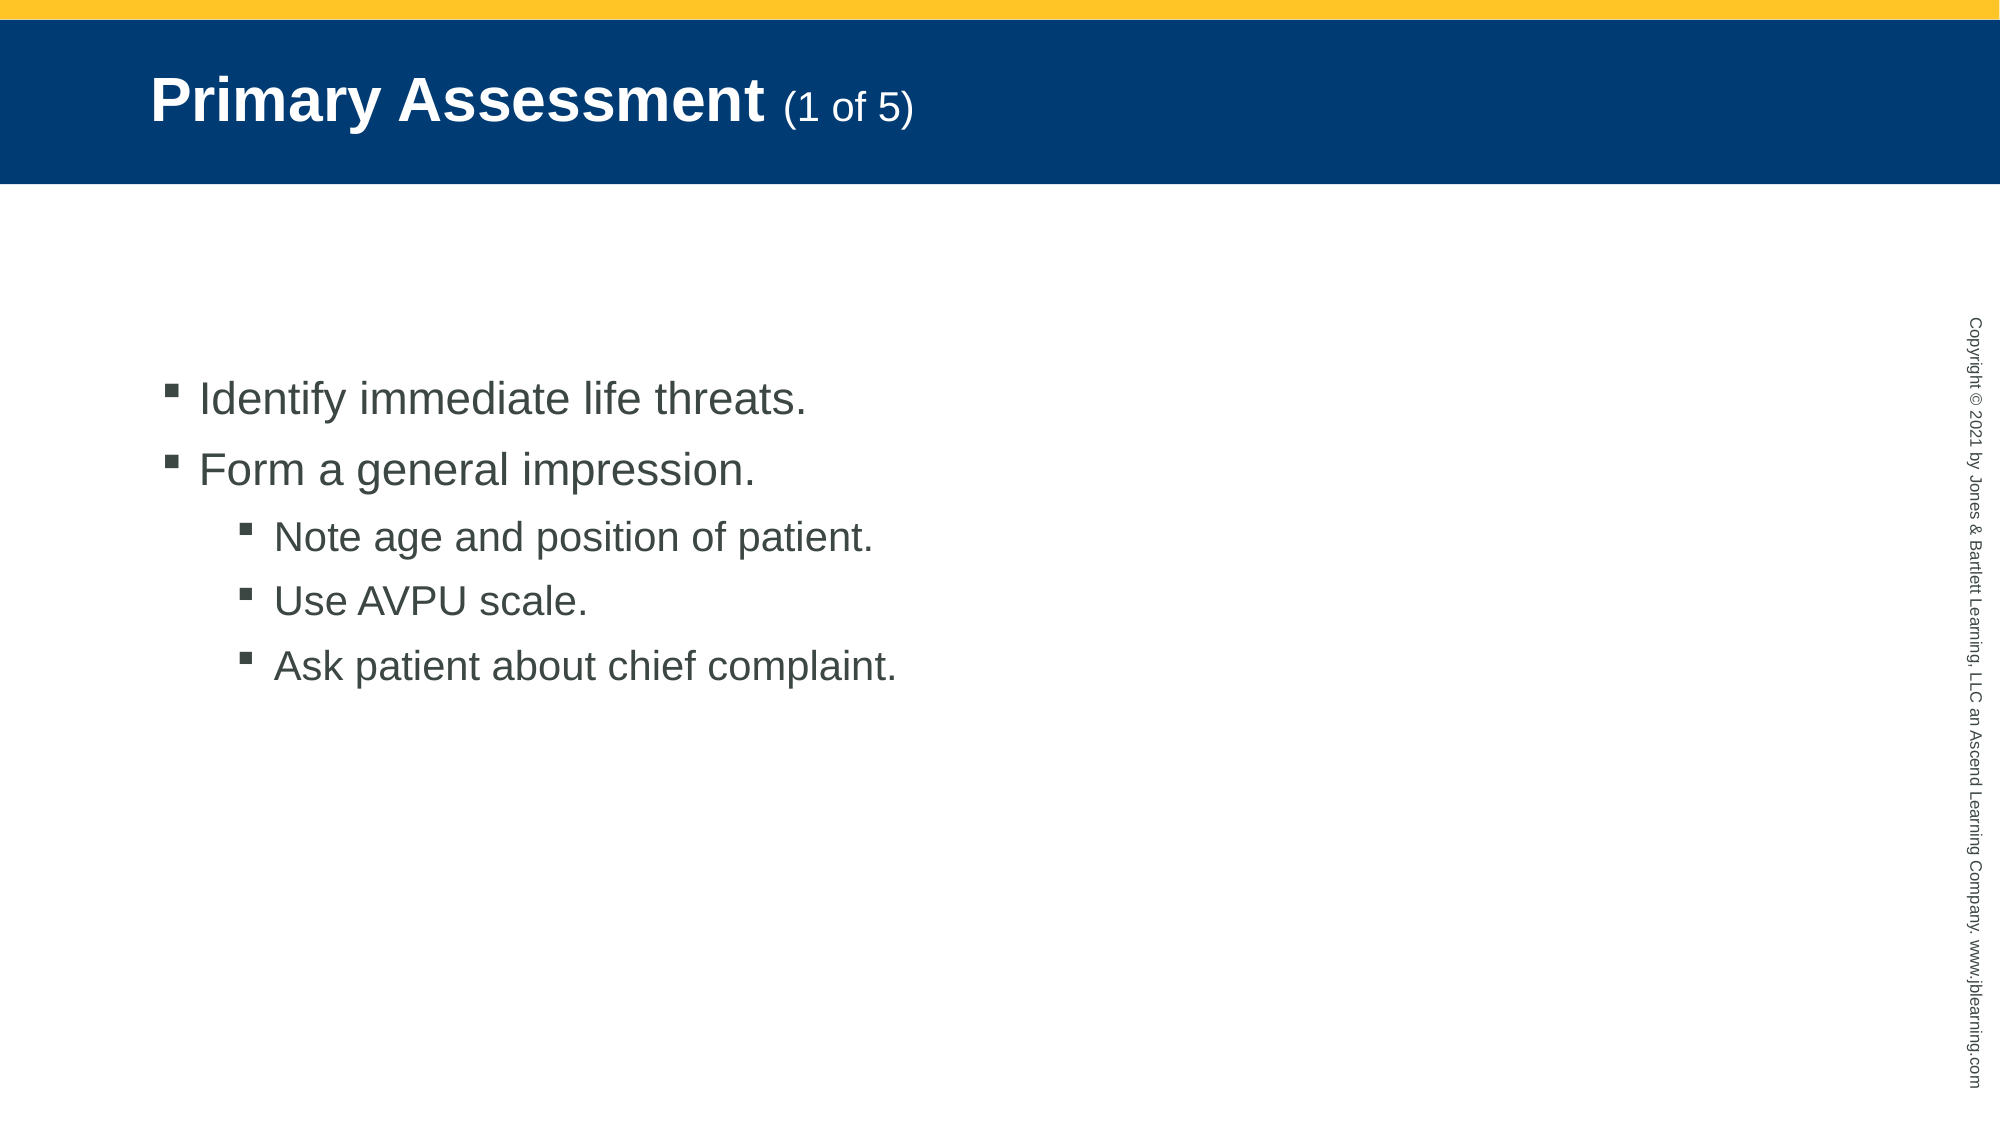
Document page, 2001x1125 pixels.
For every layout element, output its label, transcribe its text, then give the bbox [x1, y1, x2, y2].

title Primary Assessment (1 of 5) [0, 19, 2000, 185]
list Identify immediate life threats. Form a general impression. Note age and position of patient. Use AVPU scale. Ask patient about chief complaint. [146, 361, 1859, 1016]
